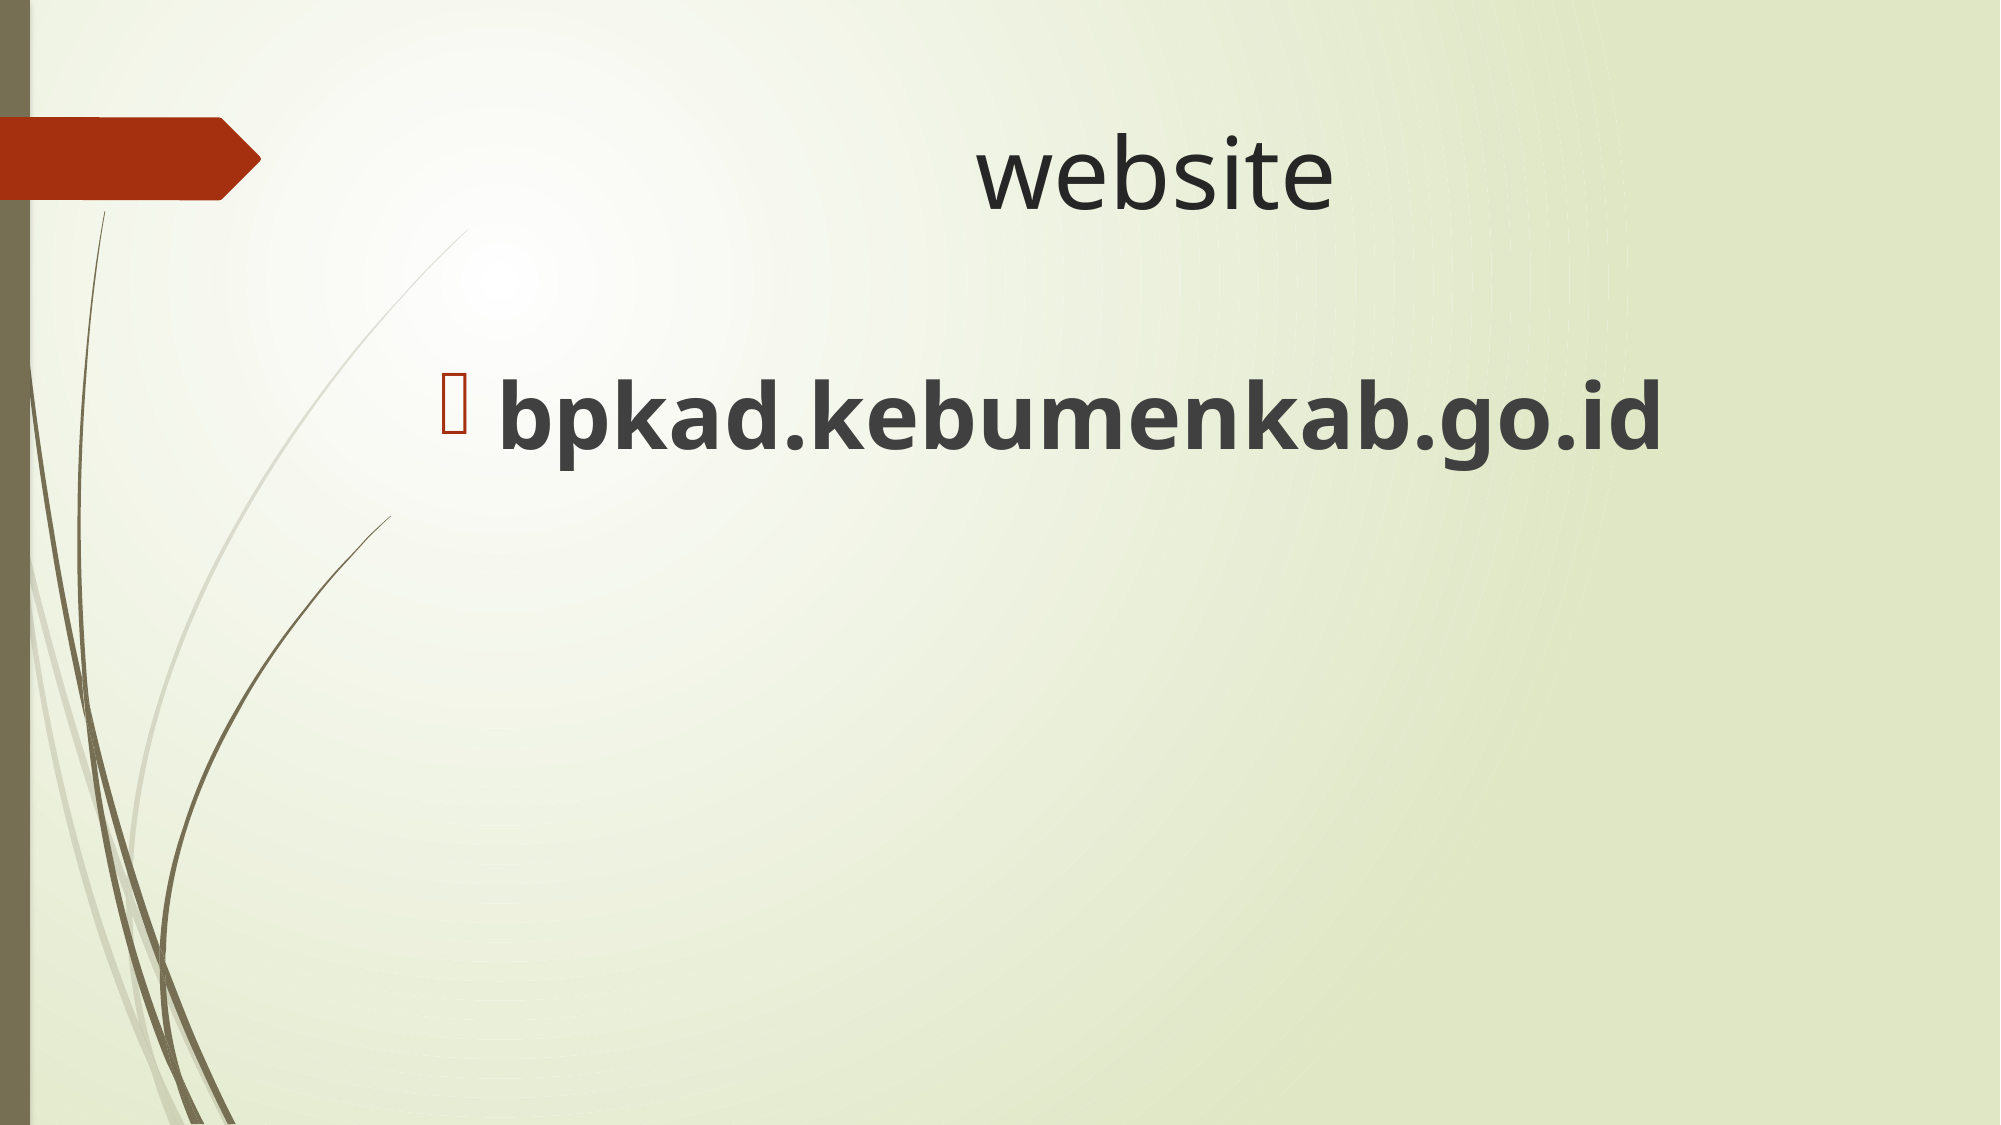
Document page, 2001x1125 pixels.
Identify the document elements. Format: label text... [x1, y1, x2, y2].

list bpkad.kebumenkab.go.id [424, 350, 1888, 970]
title website [425, 102, 1888, 313]
